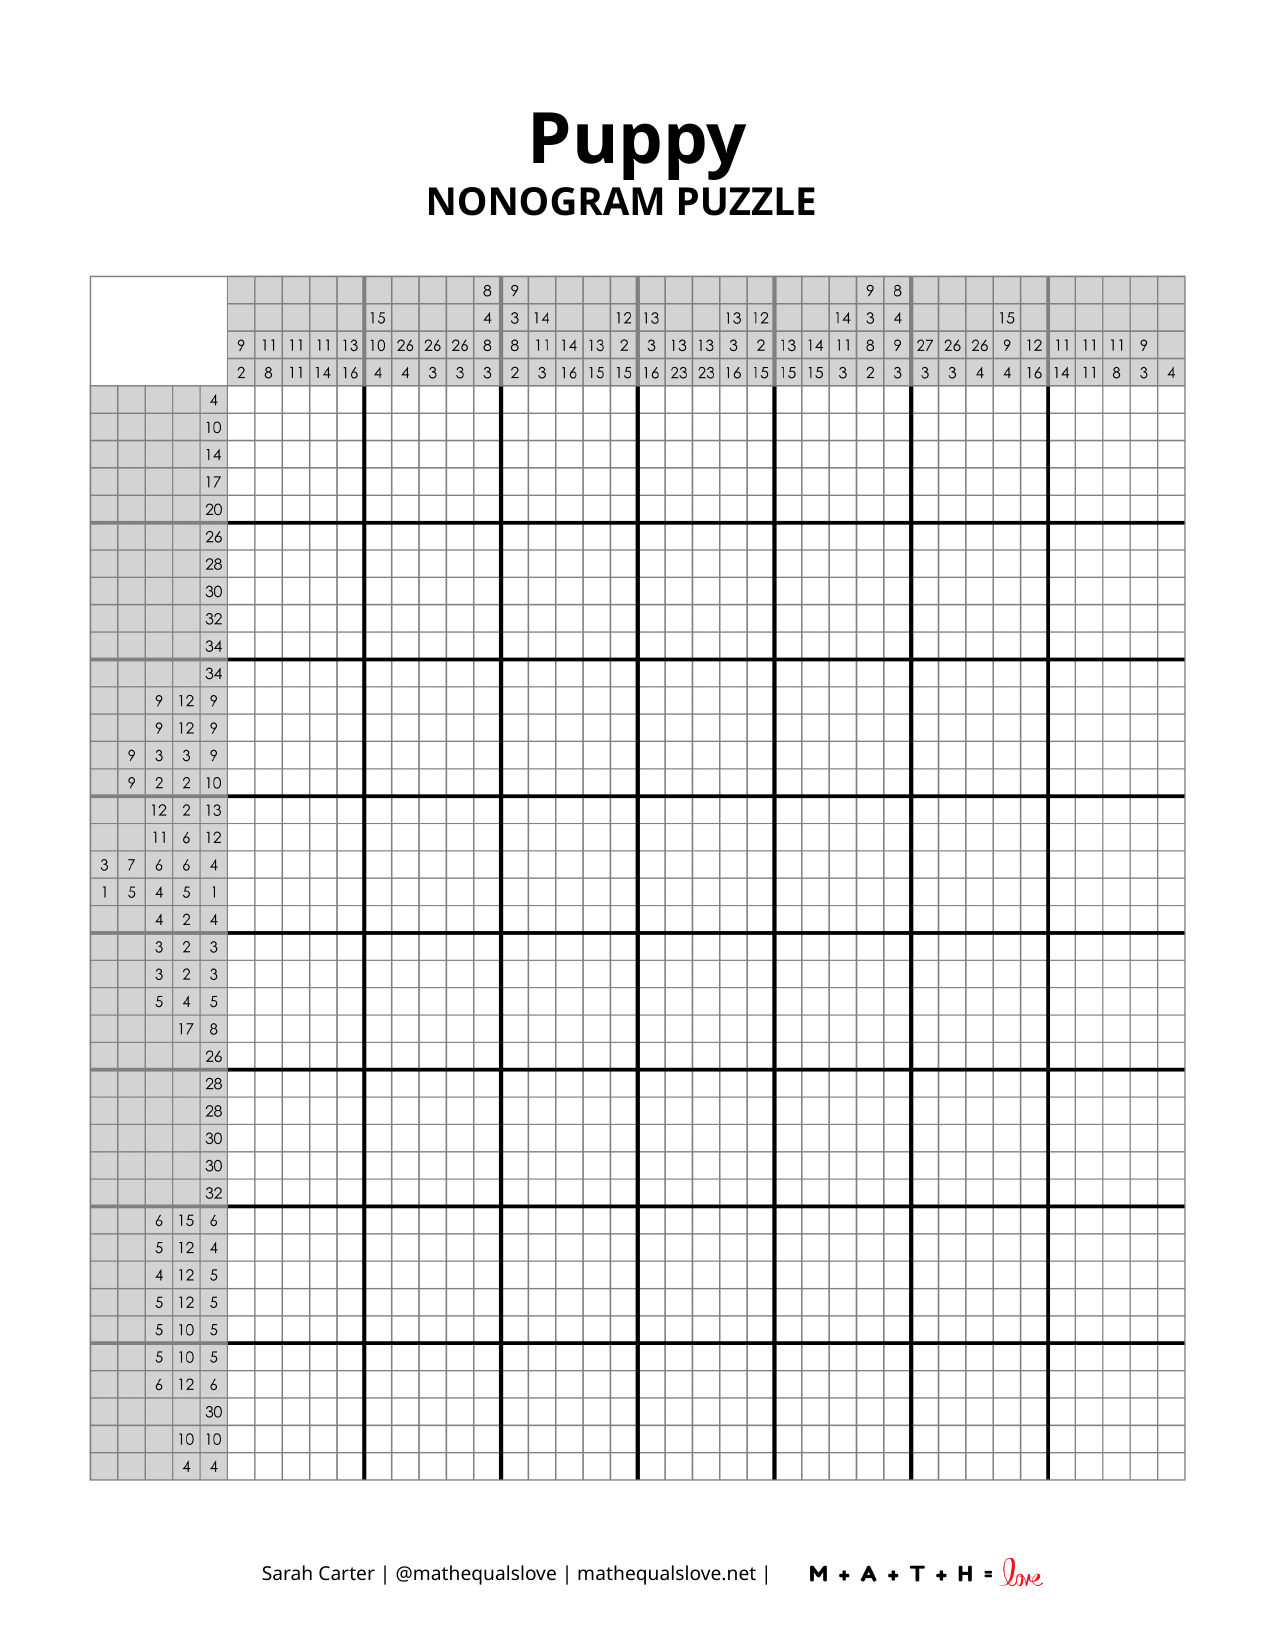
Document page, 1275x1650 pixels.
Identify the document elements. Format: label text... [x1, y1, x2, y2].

text_box Sarah Carter | @mathequalslove | mathequalslove.net | [247, 1553, 1082, 1592]
picture [88, 274, 1187, 1482]
text_box NONOGRAM PUZZLE [374, 168, 868, 230]
text_box Puppy [220, 92, 1055, 178]
picture [800, 1555, 1049, 1590]
